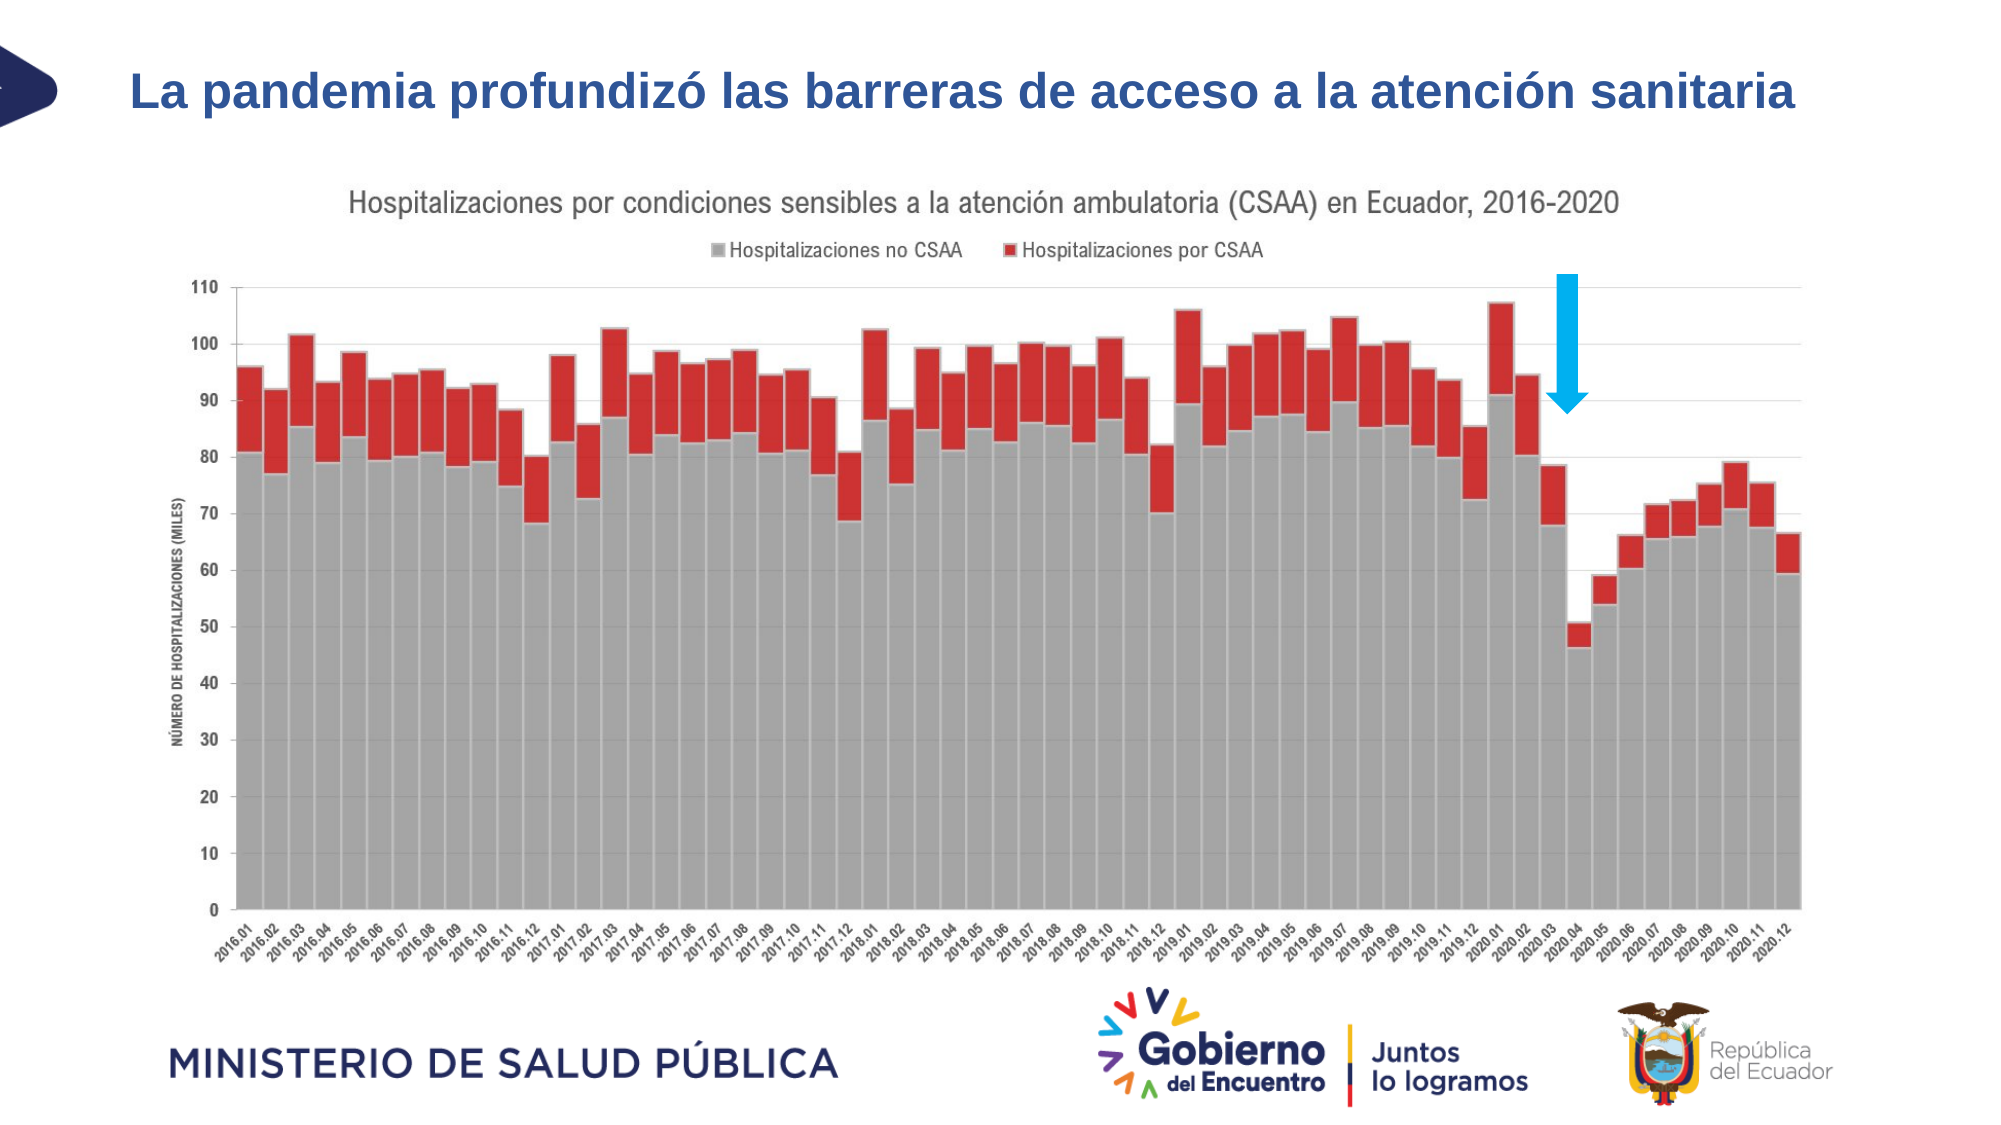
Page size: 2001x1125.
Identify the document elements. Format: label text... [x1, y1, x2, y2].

picture [0, 0, 1958, 1125]
title La pandemia profundizó las barreras de acceso a la atención sanitaria [114, 46, 1937, 139]
